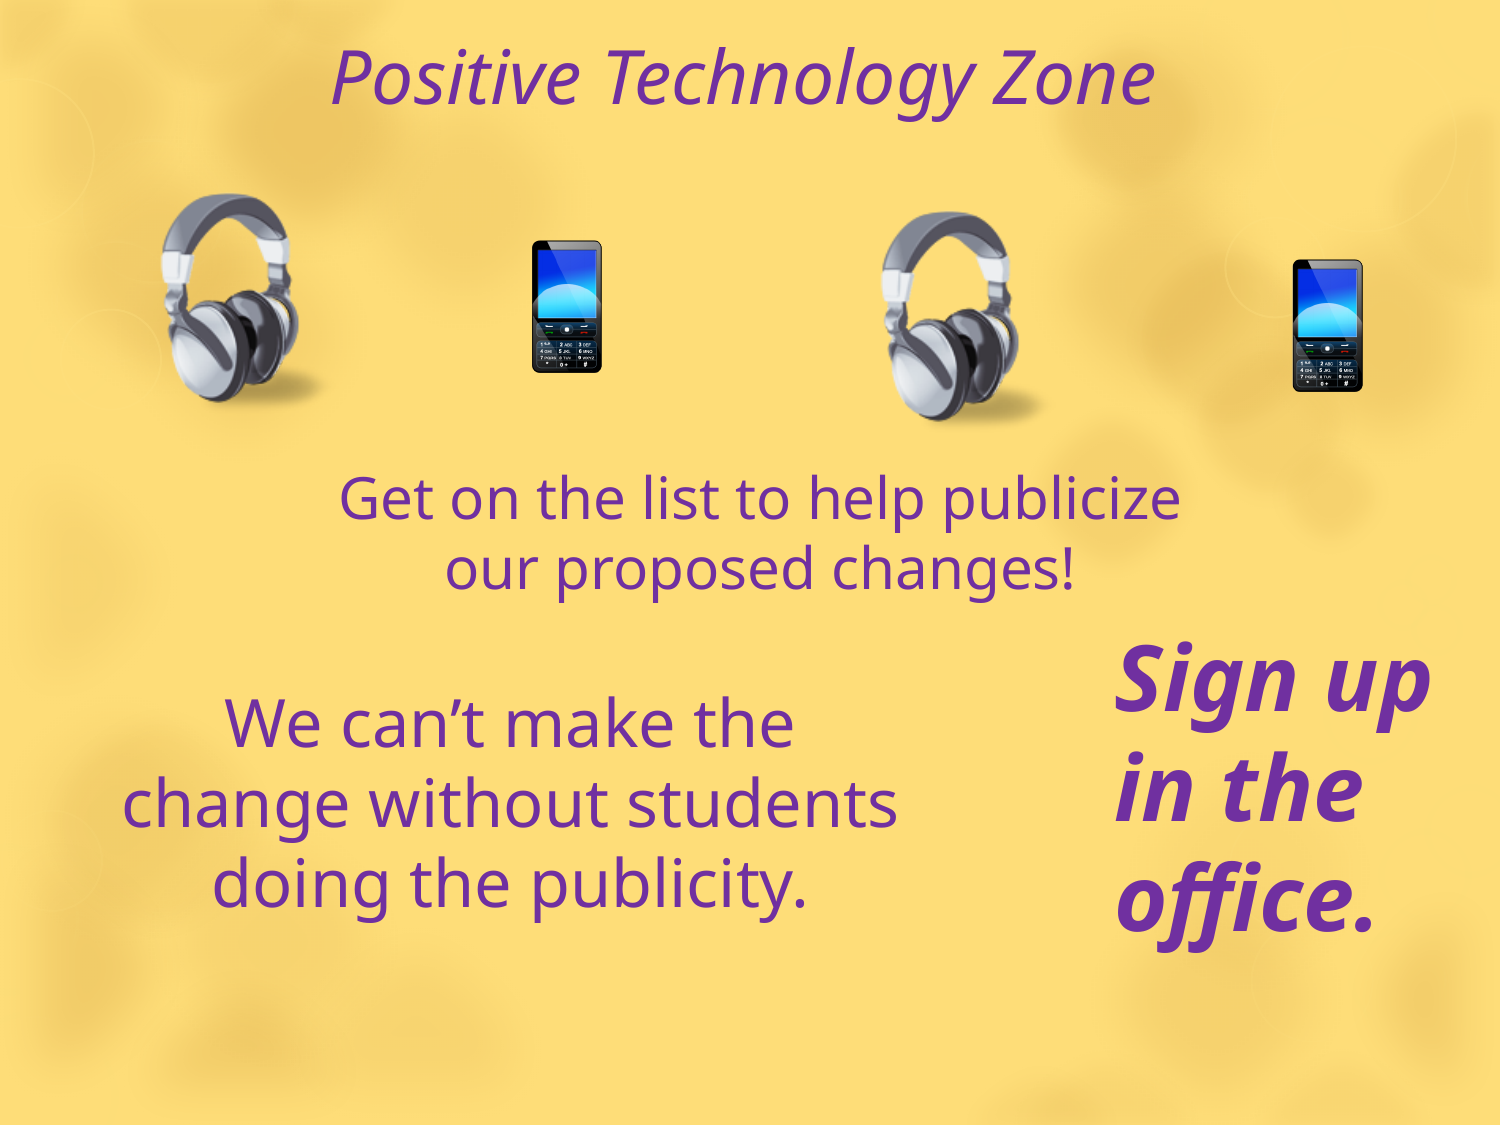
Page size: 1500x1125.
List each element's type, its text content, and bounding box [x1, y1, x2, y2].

picture [117, 187, 354, 426]
picture [1260, 254, 1401, 395]
text_box Sign up in the office. [1099, 612, 1471, 958]
text_box [51, 29, 1364, 155]
text_box We can’t make the change without students doing the publicity. [104, 673, 917, 928]
text_box Positive Technology Zone [314, 22, 1216, 127]
text_box Get on the list to help publicize our proposed changes! [305, 453, 1216, 609]
picture [500, 236, 641, 377]
picture [836, 205, 1074, 444]
